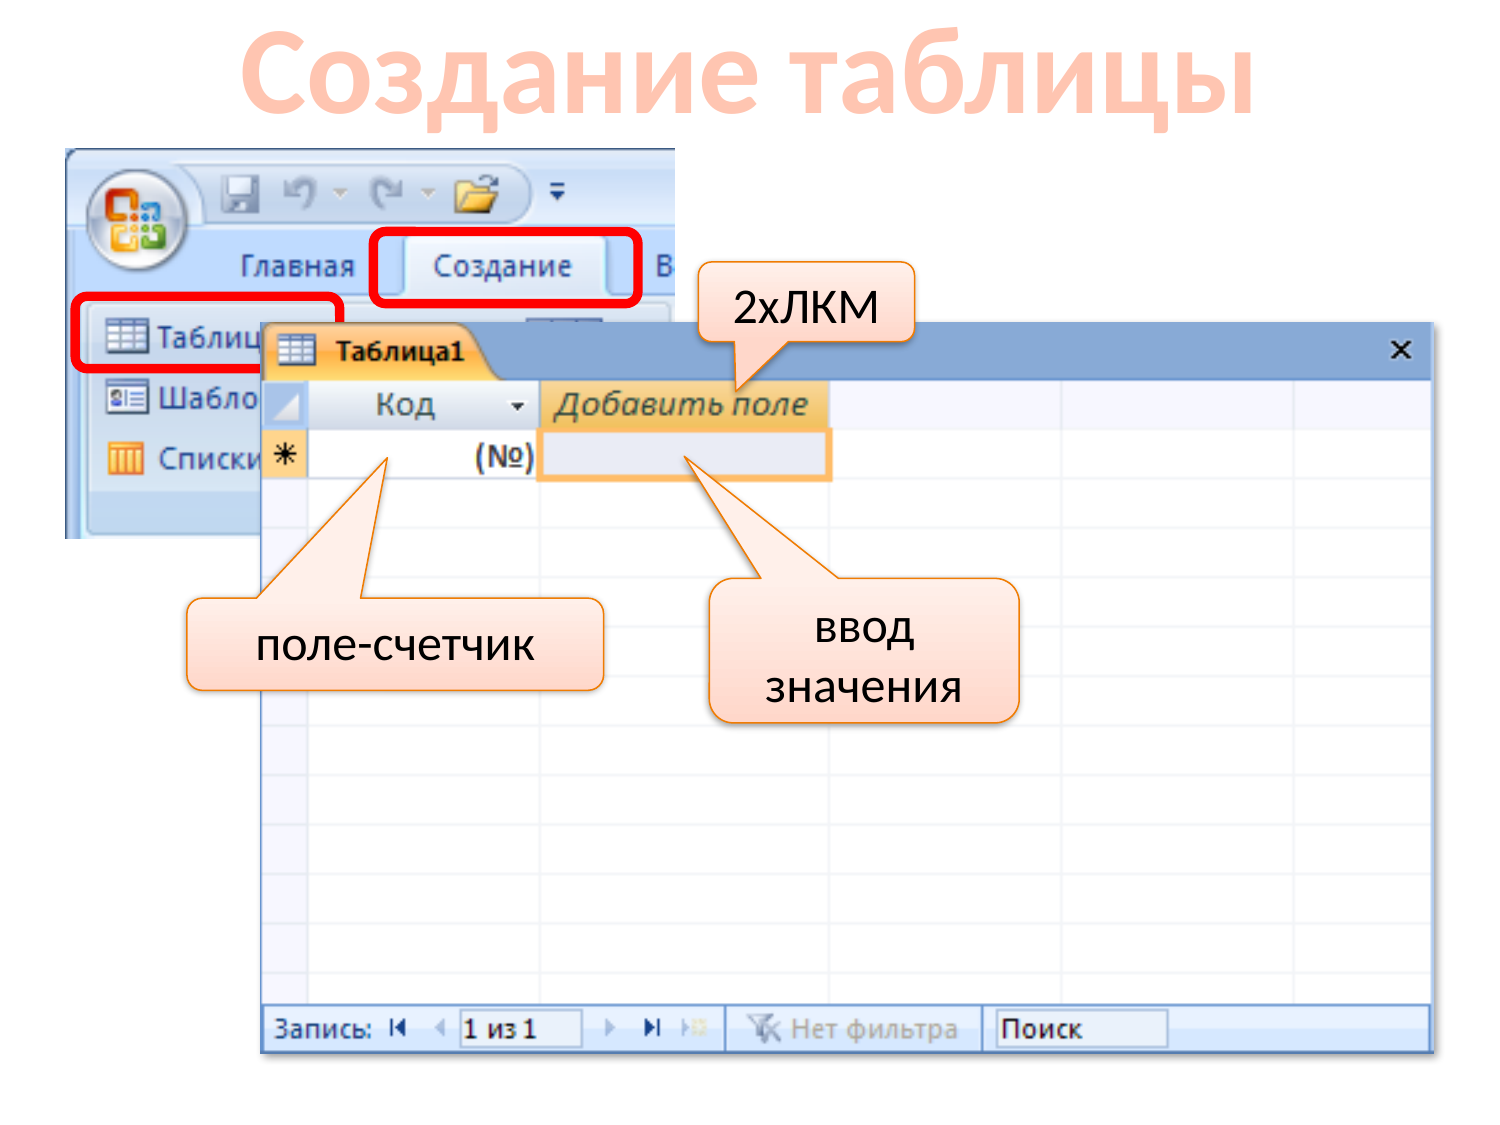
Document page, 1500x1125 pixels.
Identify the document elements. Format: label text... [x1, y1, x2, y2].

text_box поле-счетчик [186, 597, 255, 692]
title Создание таблицы [0, 0, 1500, 127]
text_box 2xЛКМ [697, 261, 916, 321]
picture [64, 148, 1434, 1054]
